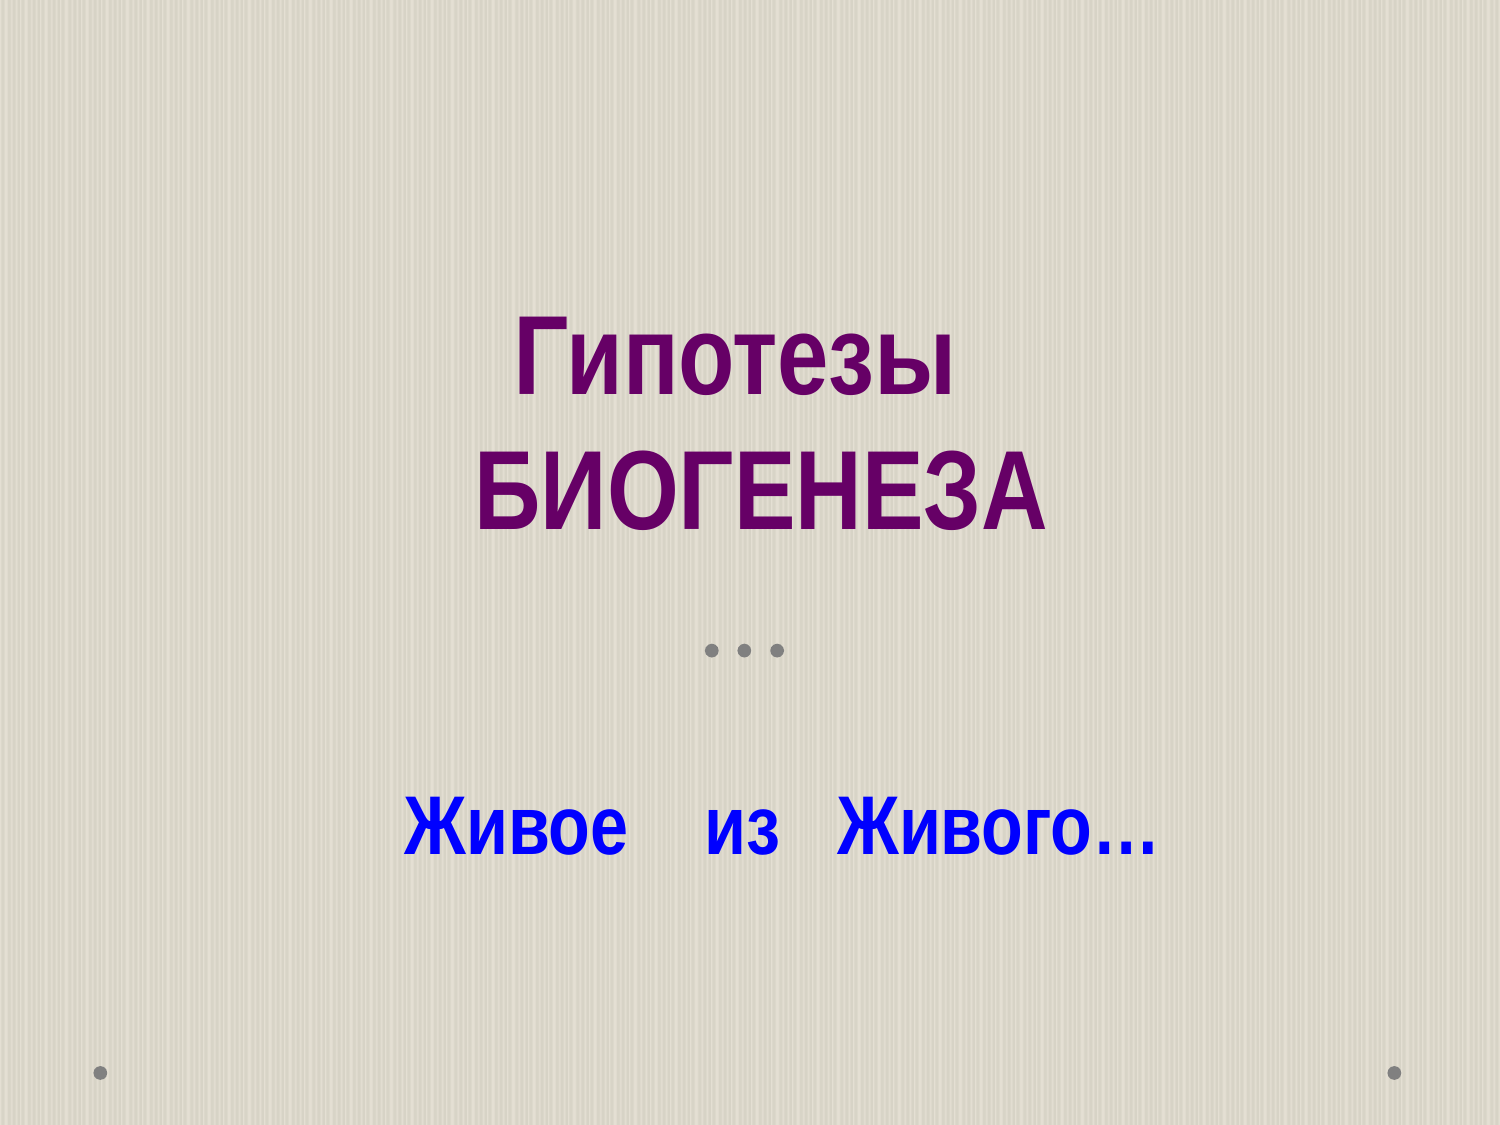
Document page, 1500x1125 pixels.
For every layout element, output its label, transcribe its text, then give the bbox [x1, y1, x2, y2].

list Живое из Живого… [383, 763, 1182, 1125]
title Гипотезы БИОГЕНЕЗА [123, 148, 1399, 560]
